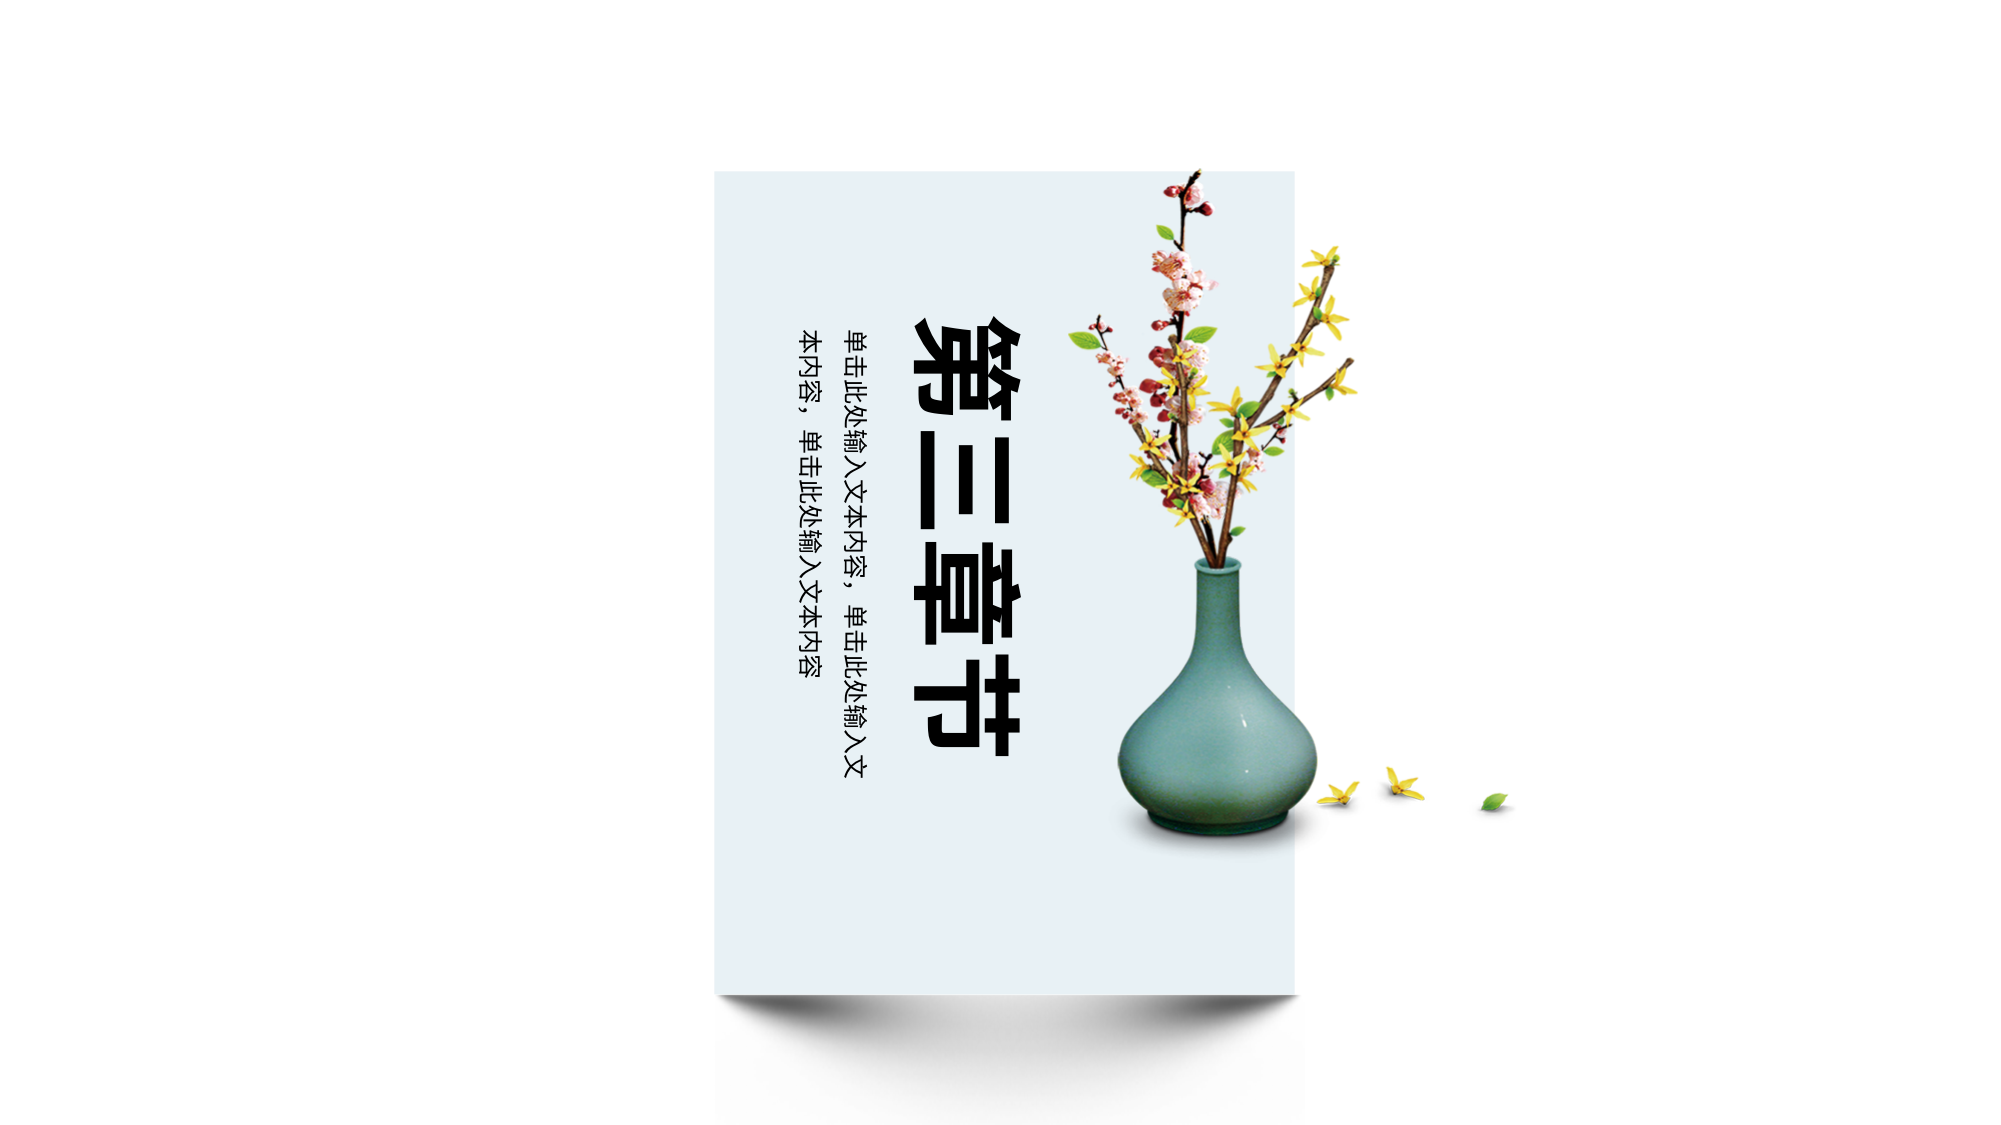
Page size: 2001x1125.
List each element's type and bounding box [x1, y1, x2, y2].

text_box [714, 171, 1305, 1125]
picture [961, 140, 1553, 863]
